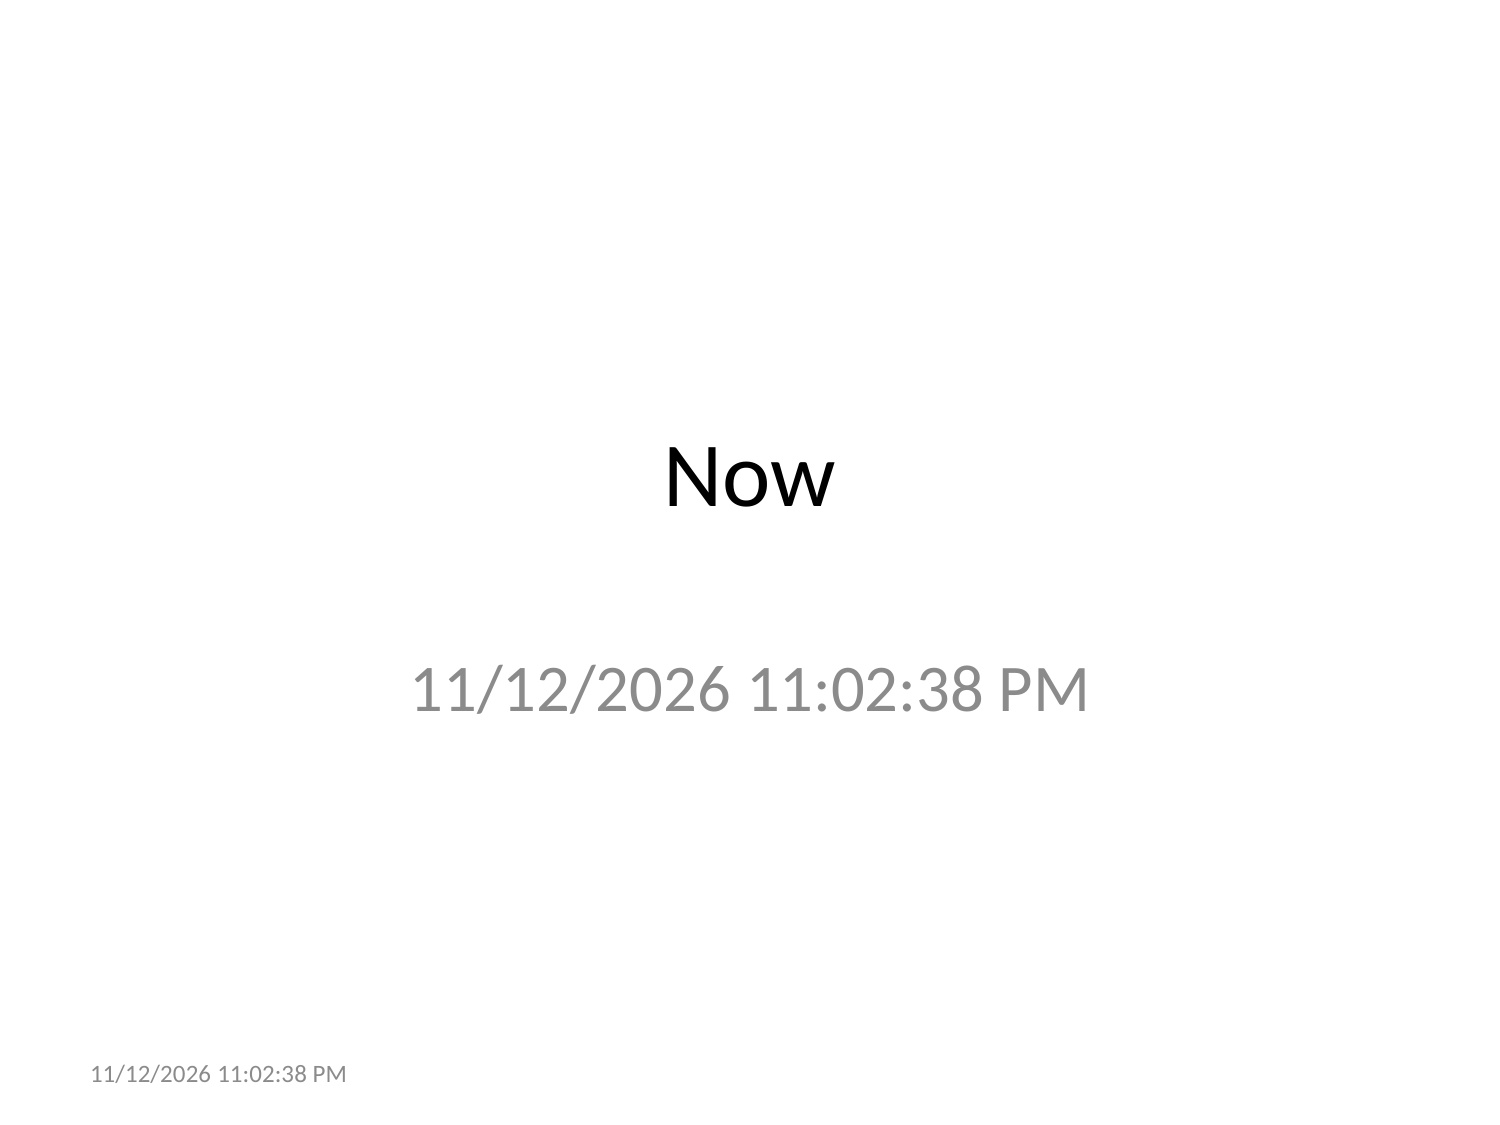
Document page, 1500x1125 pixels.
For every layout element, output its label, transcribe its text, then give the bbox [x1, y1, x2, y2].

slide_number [75, 1042, 425, 1103]
title Now [112, 349, 1388, 591]
subtitle 2011-12-19 10:20:04 AM [225, 637, 1275, 925]
